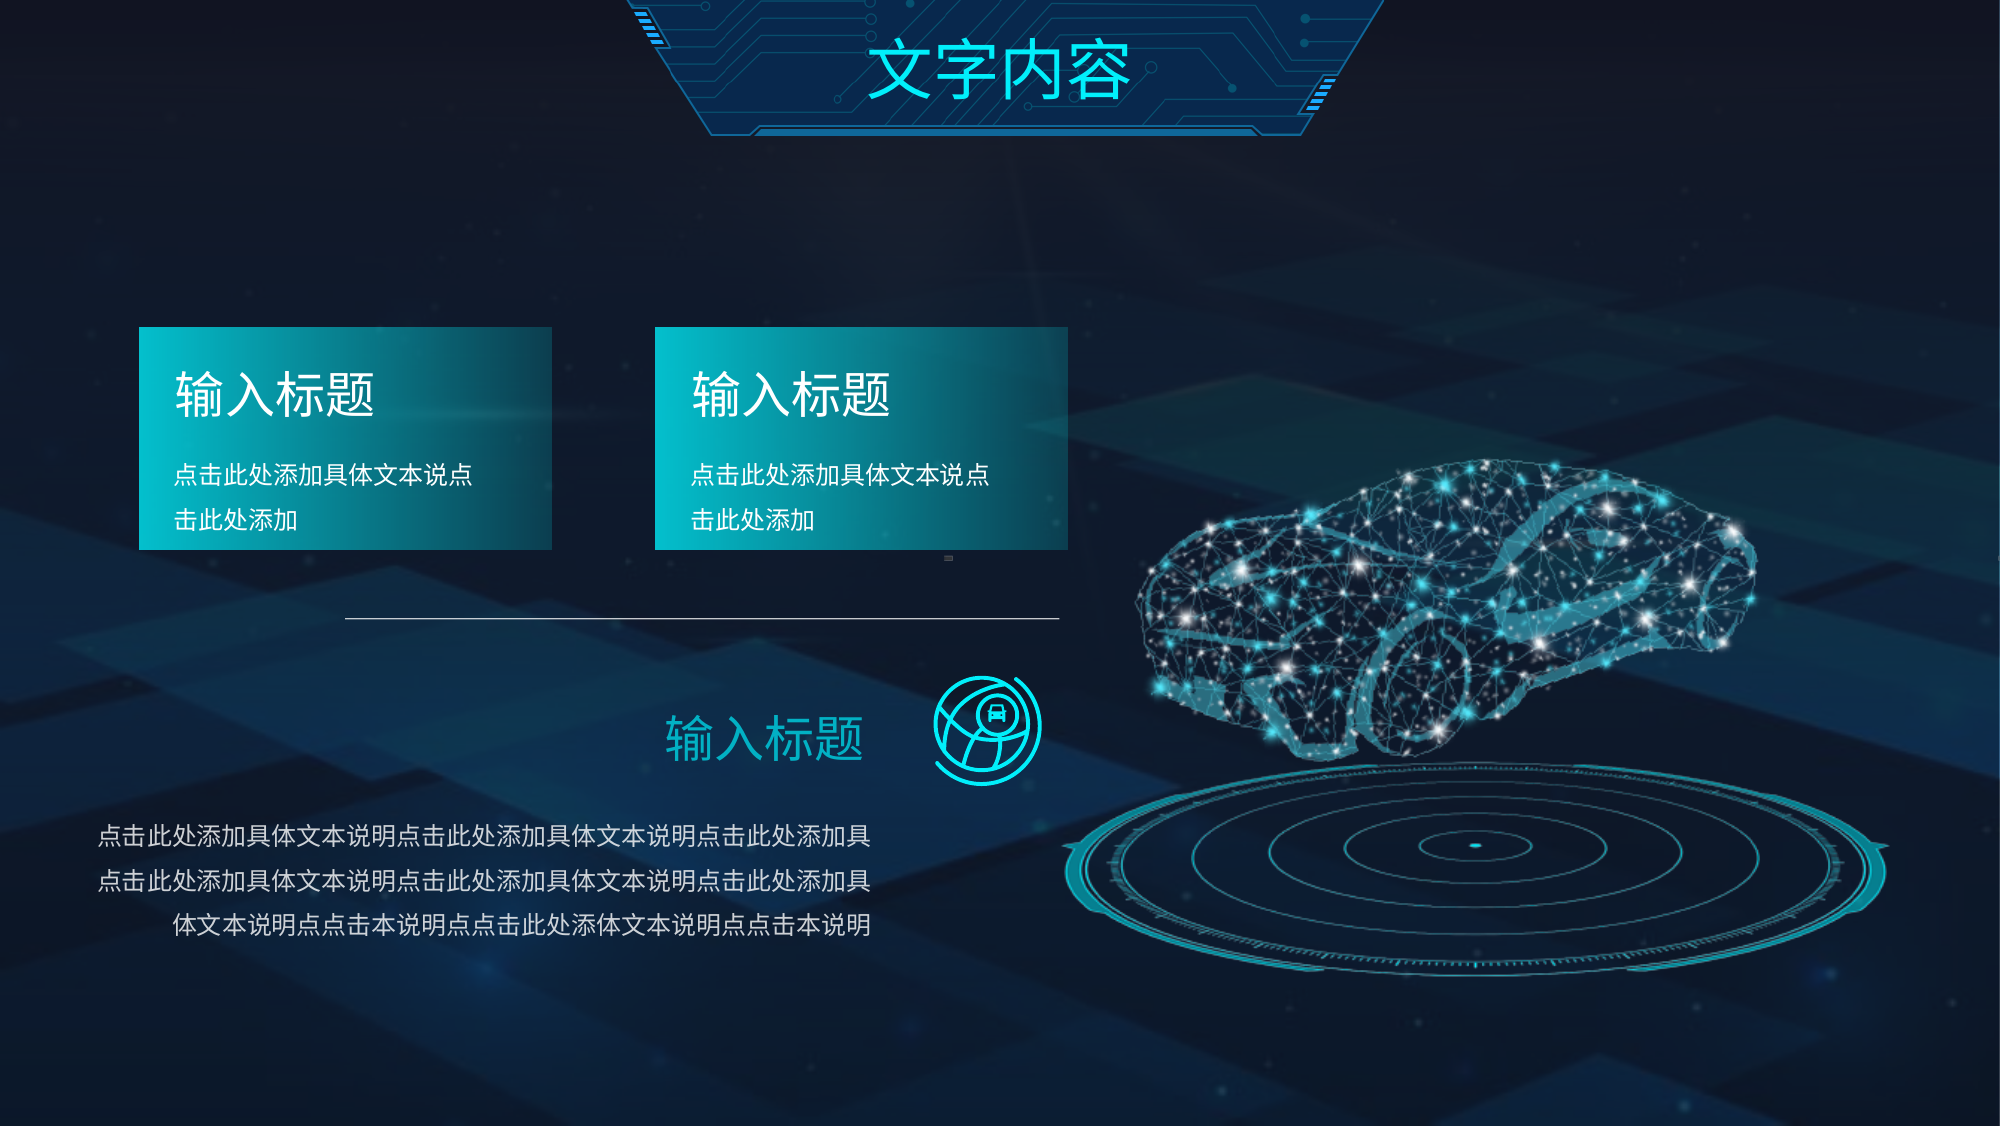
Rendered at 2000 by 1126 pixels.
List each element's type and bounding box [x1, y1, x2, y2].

text_box [933, 675, 1042, 787]
picture [944, 218, 2000, 1126]
text_box [655, 327, 1069, 550]
text_box [68, 700, 888, 945]
text_box [560, 0, 1439, 167]
text_box [138, 327, 552, 550]
